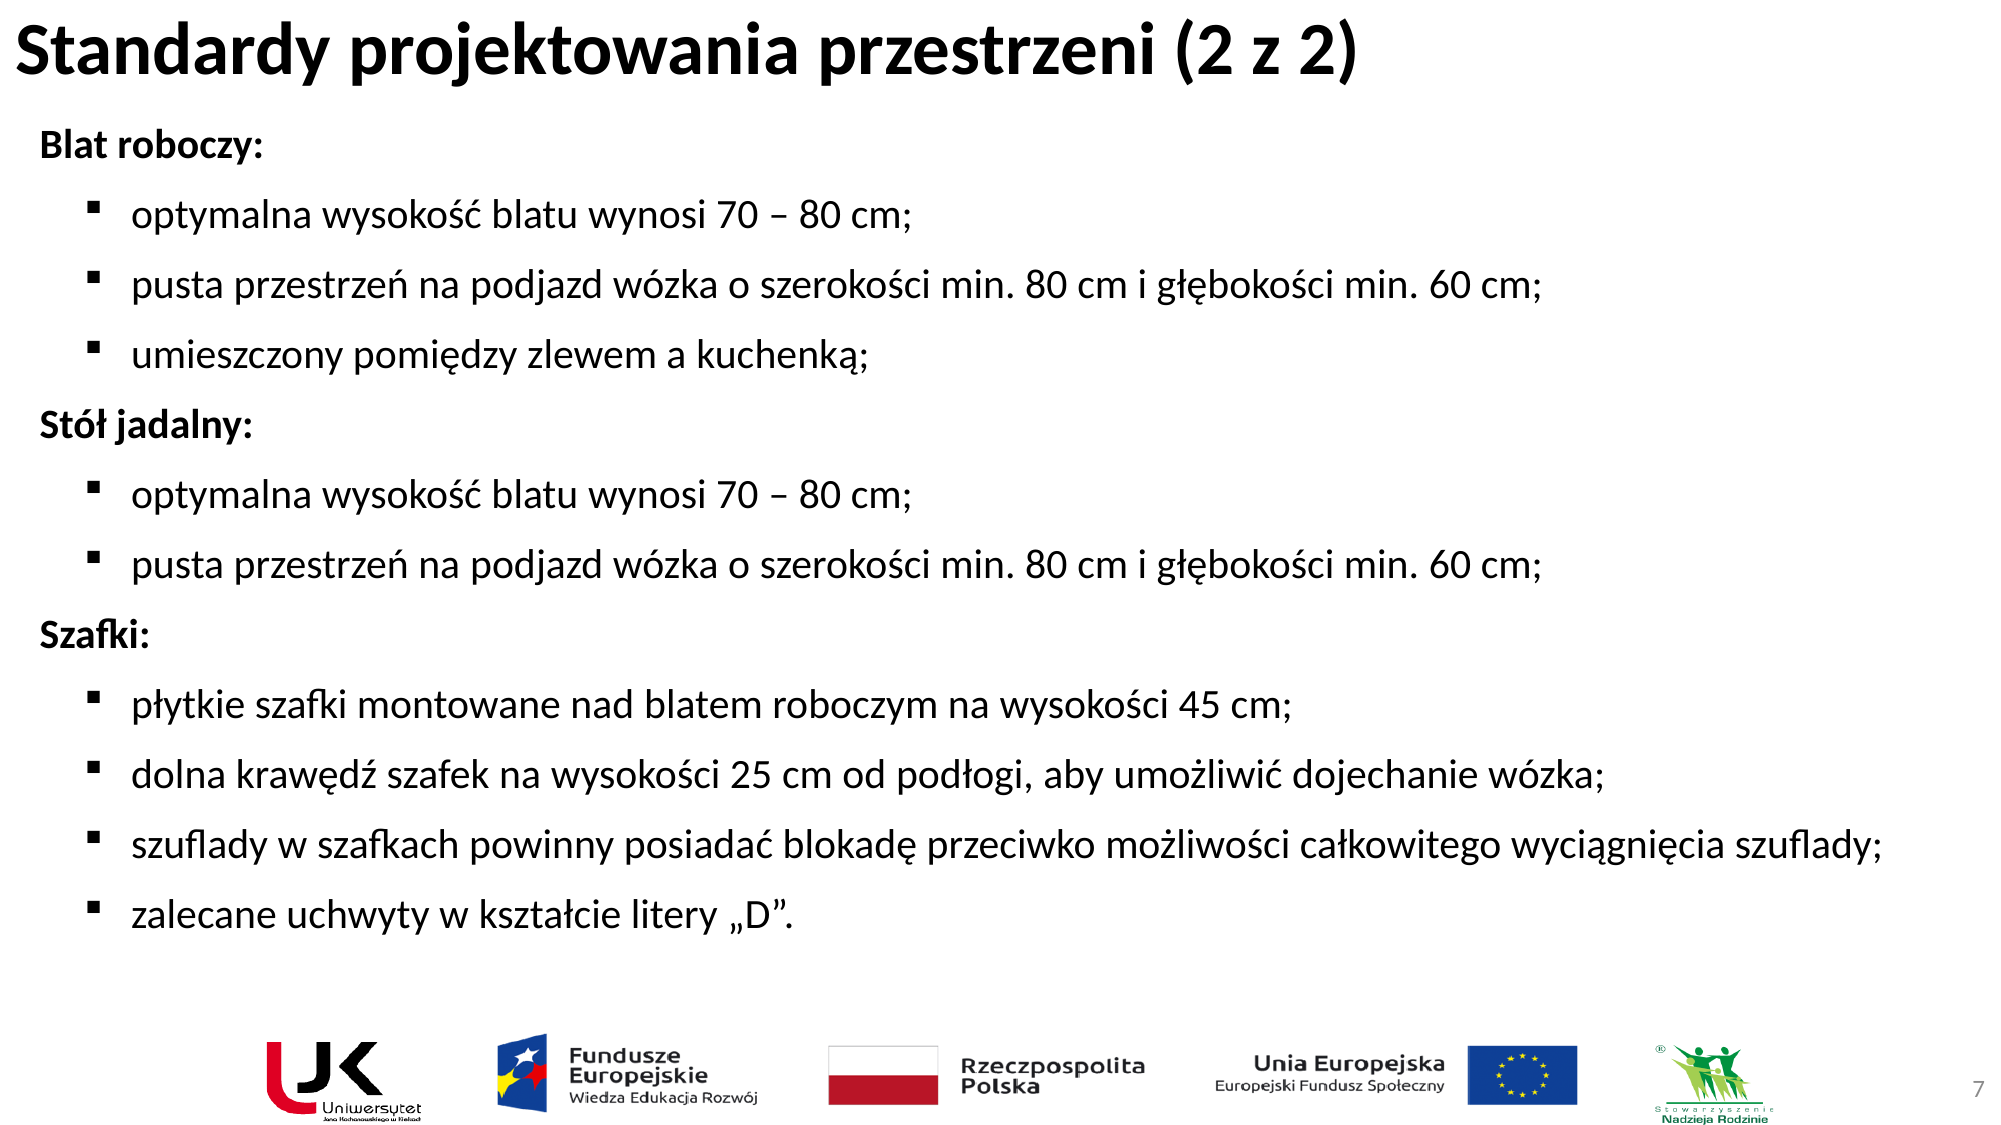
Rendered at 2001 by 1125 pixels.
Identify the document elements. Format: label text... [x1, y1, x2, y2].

slide_number 7 [1634, 1057, 2000, 1117]
picture [463, 1004, 1613, 1125]
title Standardy projektowania przestrzeni (2 z 2) [0, 2, 1582, 113]
picture [1655, 1117, 1774, 1125]
picture [1655, 1044, 1774, 1057]
picture [266, 1042, 421, 1122]
text_box Blat roboczy: optymalna wysokość blatu wynosi 70 – 80 cm; pusta przestrzeń na podjazd wózka o szerokości min. 80 cm i głębokości min. 60 cm; umieszczony pomiędzy zlewem a kuchenką; Stół jadalny: optymalna wysokość blatu wynosi 70 – 80 cm; pusta przestrzeń na podjazd wózka o szerokości min. 80 cm i głębokości min. 60 cm; Szafki: płytkie szafki montowane nad blatem roboczym na wysokości 45 cm; dolna krawędź szafek na wysokości 25 cm od podłogi, aby umożliwić dojechanie wózka; szuflady w szafkach powinny posiadać blokadę przeciwko możliwości całkowitego wyciągnięcia szuflady; zalecane uchwyty w kształcie litery „D”. [24, 90, 1908, 945]
